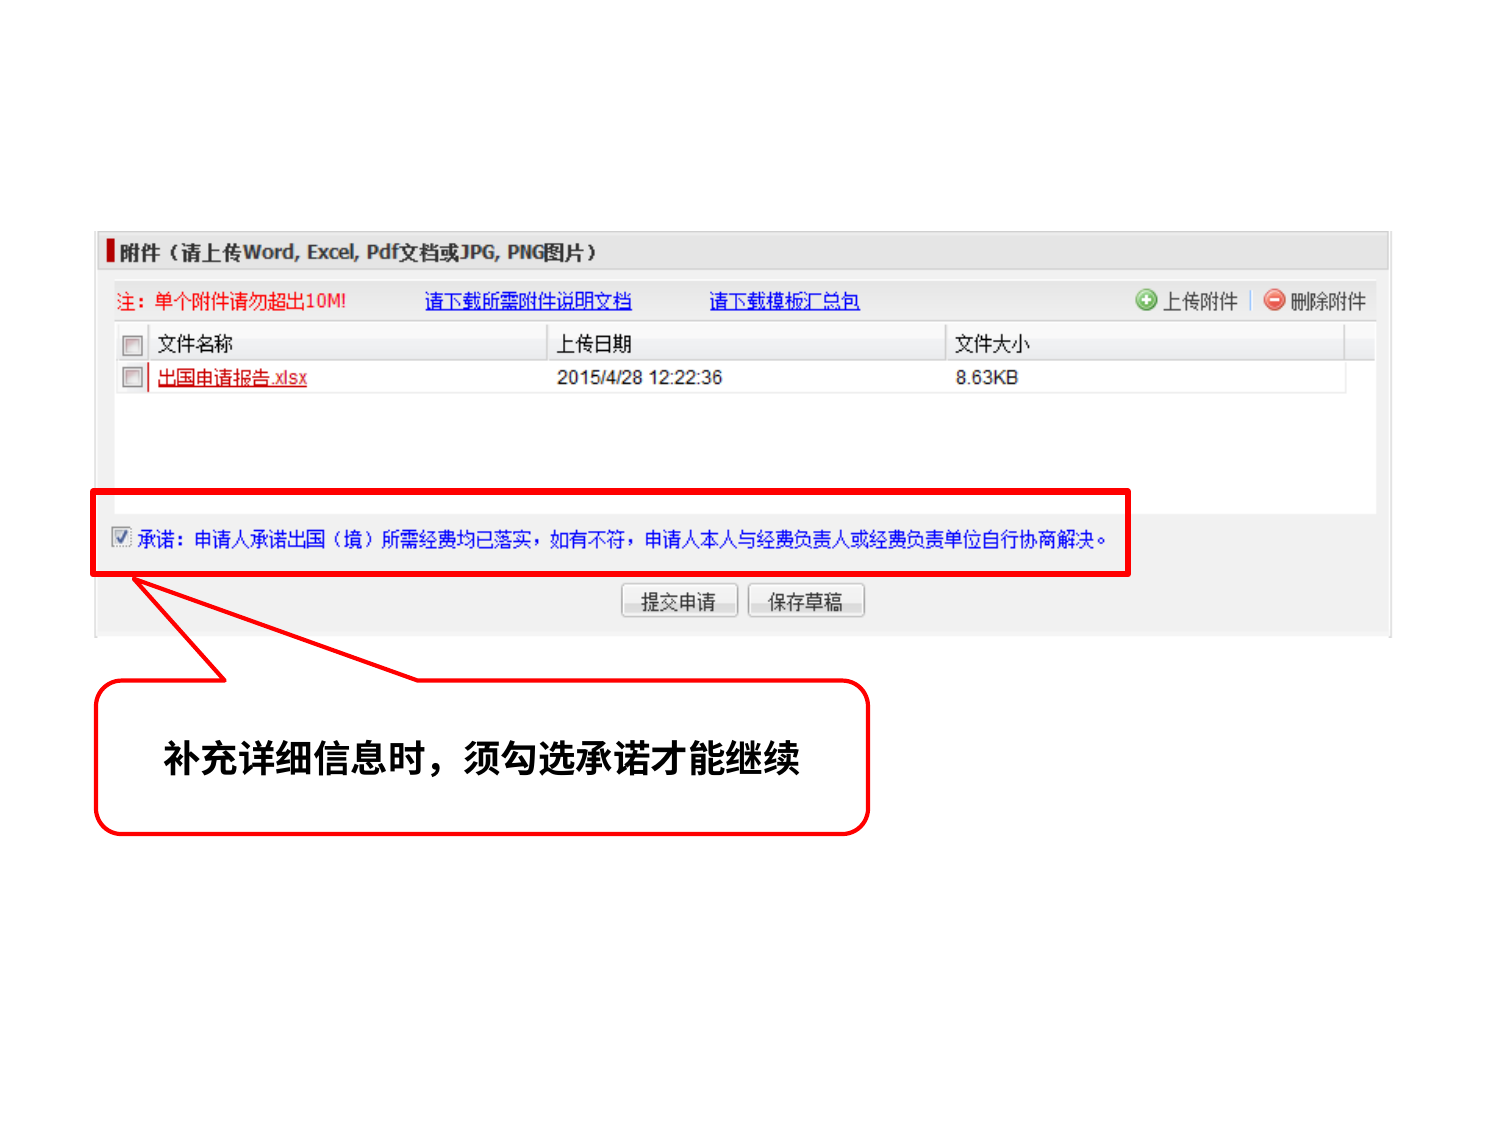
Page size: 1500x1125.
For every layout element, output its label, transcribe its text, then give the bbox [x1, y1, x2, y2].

picture [92, 231, 1400, 639]
text_box 补充详细信息时，须勾选承诺才能继续 [93, 647, 871, 837]
